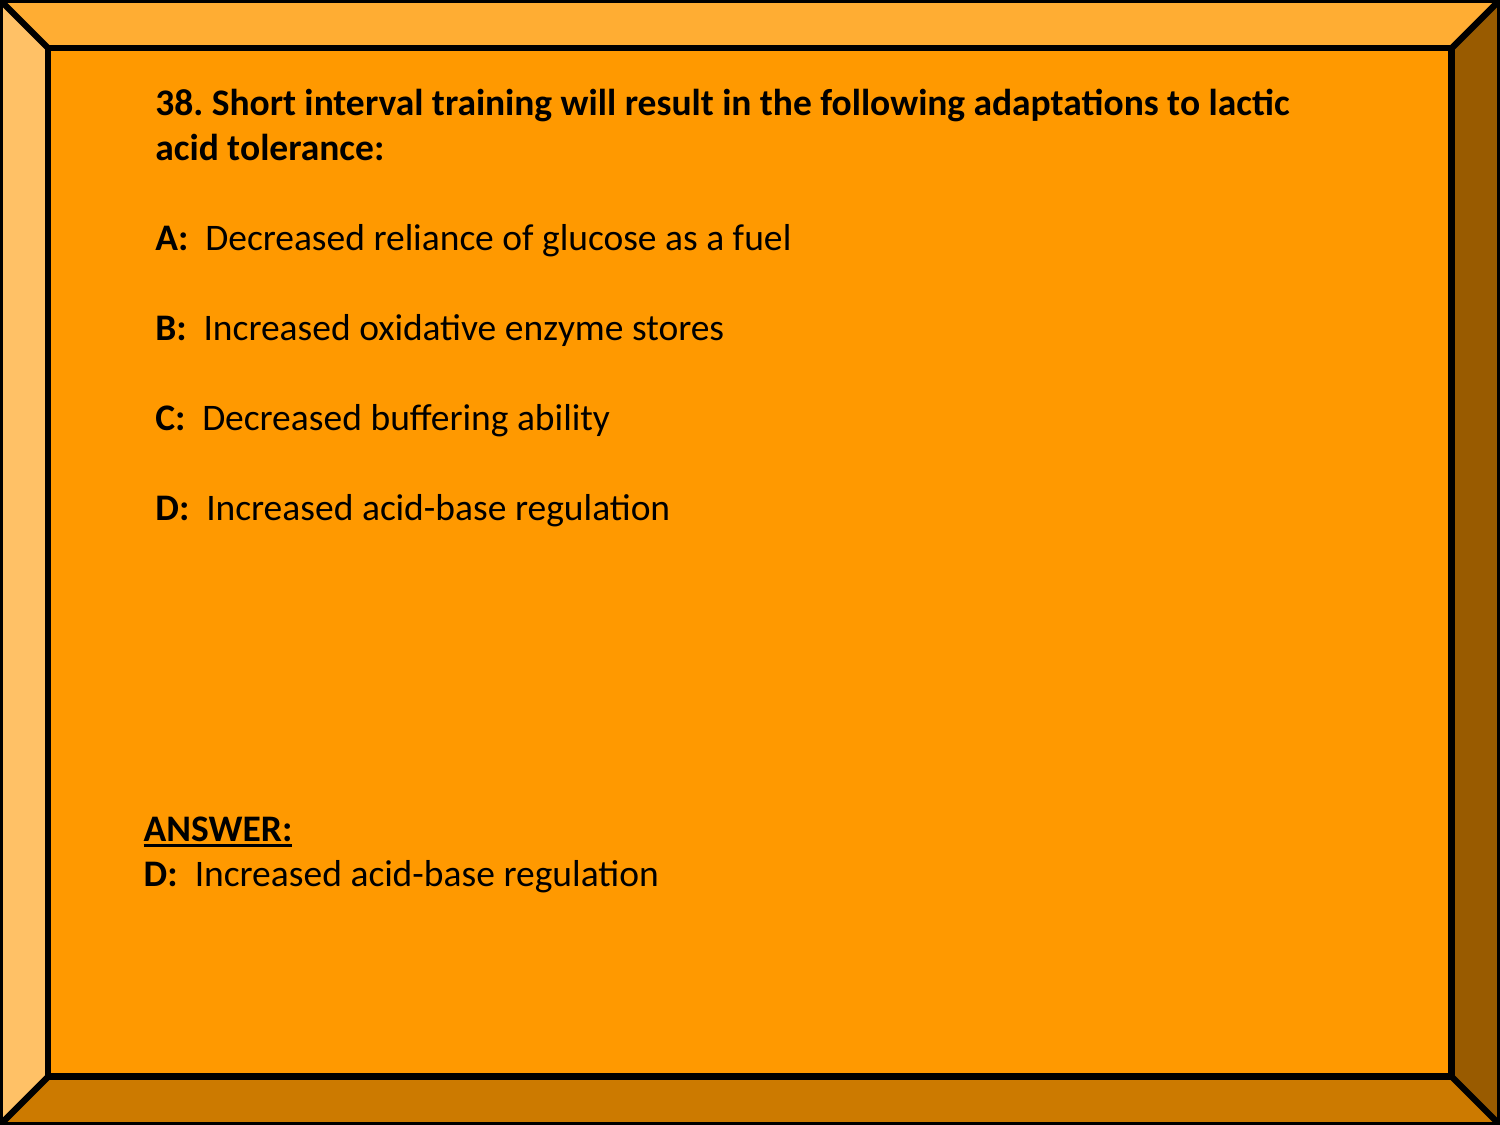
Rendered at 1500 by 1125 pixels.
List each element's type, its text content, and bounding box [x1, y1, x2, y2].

text_box 38. Short interval training will result in the following adaptations to lactic acid tolerance: A: Decreased reliance of glucose as a fuel B: Increased oxidative enzyme stores C: Decreased buffering ability D: Increased acid-base regulation [140, 70, 1371, 580]
text_box ANSWER: D: Increased acid-base regulation [128, 796, 1383, 947]
